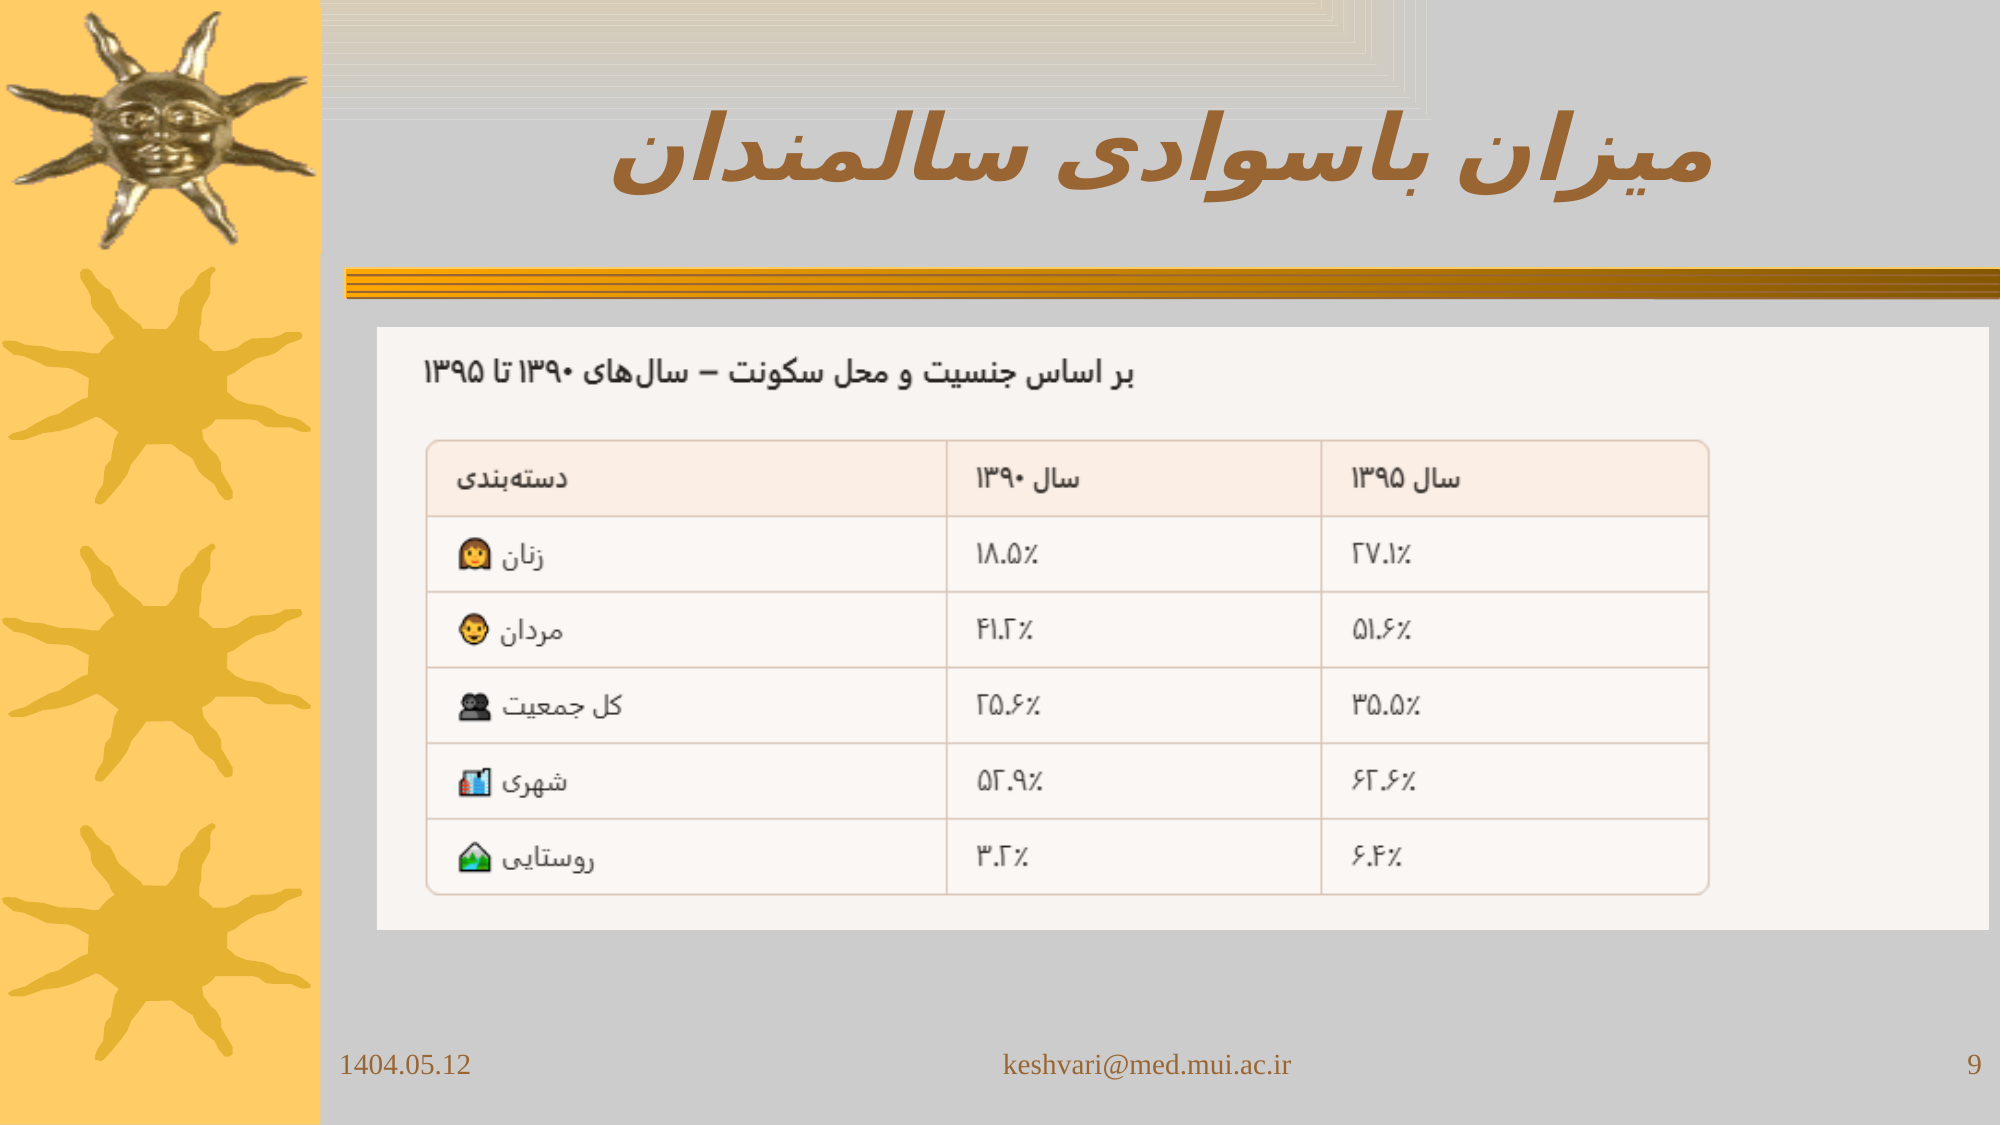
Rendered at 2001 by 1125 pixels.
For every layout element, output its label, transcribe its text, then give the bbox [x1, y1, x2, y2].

picture [2, 8, 322, 254]
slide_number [323, 1025, 714, 1100]
footer keshvari@med.mui.ac.ir [830, 1025, 1464, 1100]
slide_number 9 [1580, 1025, 1998, 1100]
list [376, 327, 1990, 930]
title میزان باسوادی سالمندان [334, 50, 1989, 238]
